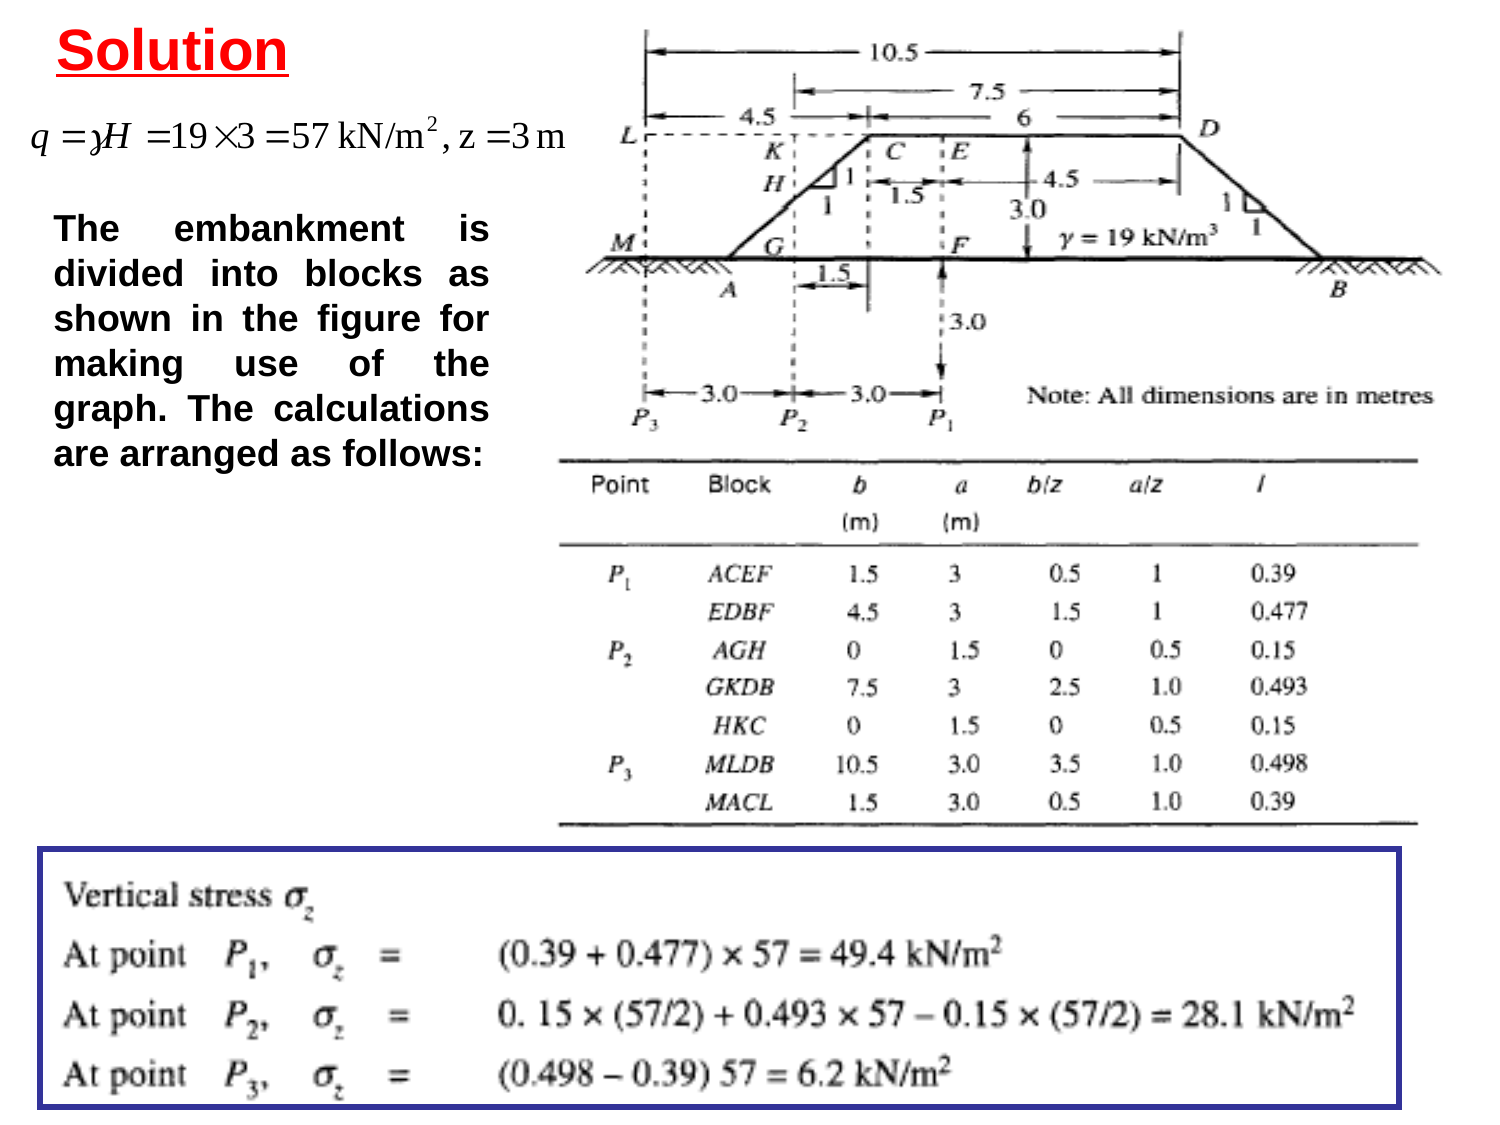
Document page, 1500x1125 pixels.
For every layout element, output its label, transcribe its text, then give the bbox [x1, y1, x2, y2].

picture [540, 4, 1467, 838]
text_box Solution [41, 4, 305, 90]
text_box The embankment is divided into blocks as shown in the figure for making use of the graph. The calculations are arranged as follows: [38, 196, 506, 482]
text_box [24, 106, 567, 165]
picture [42, 851, 1396, 1105]
